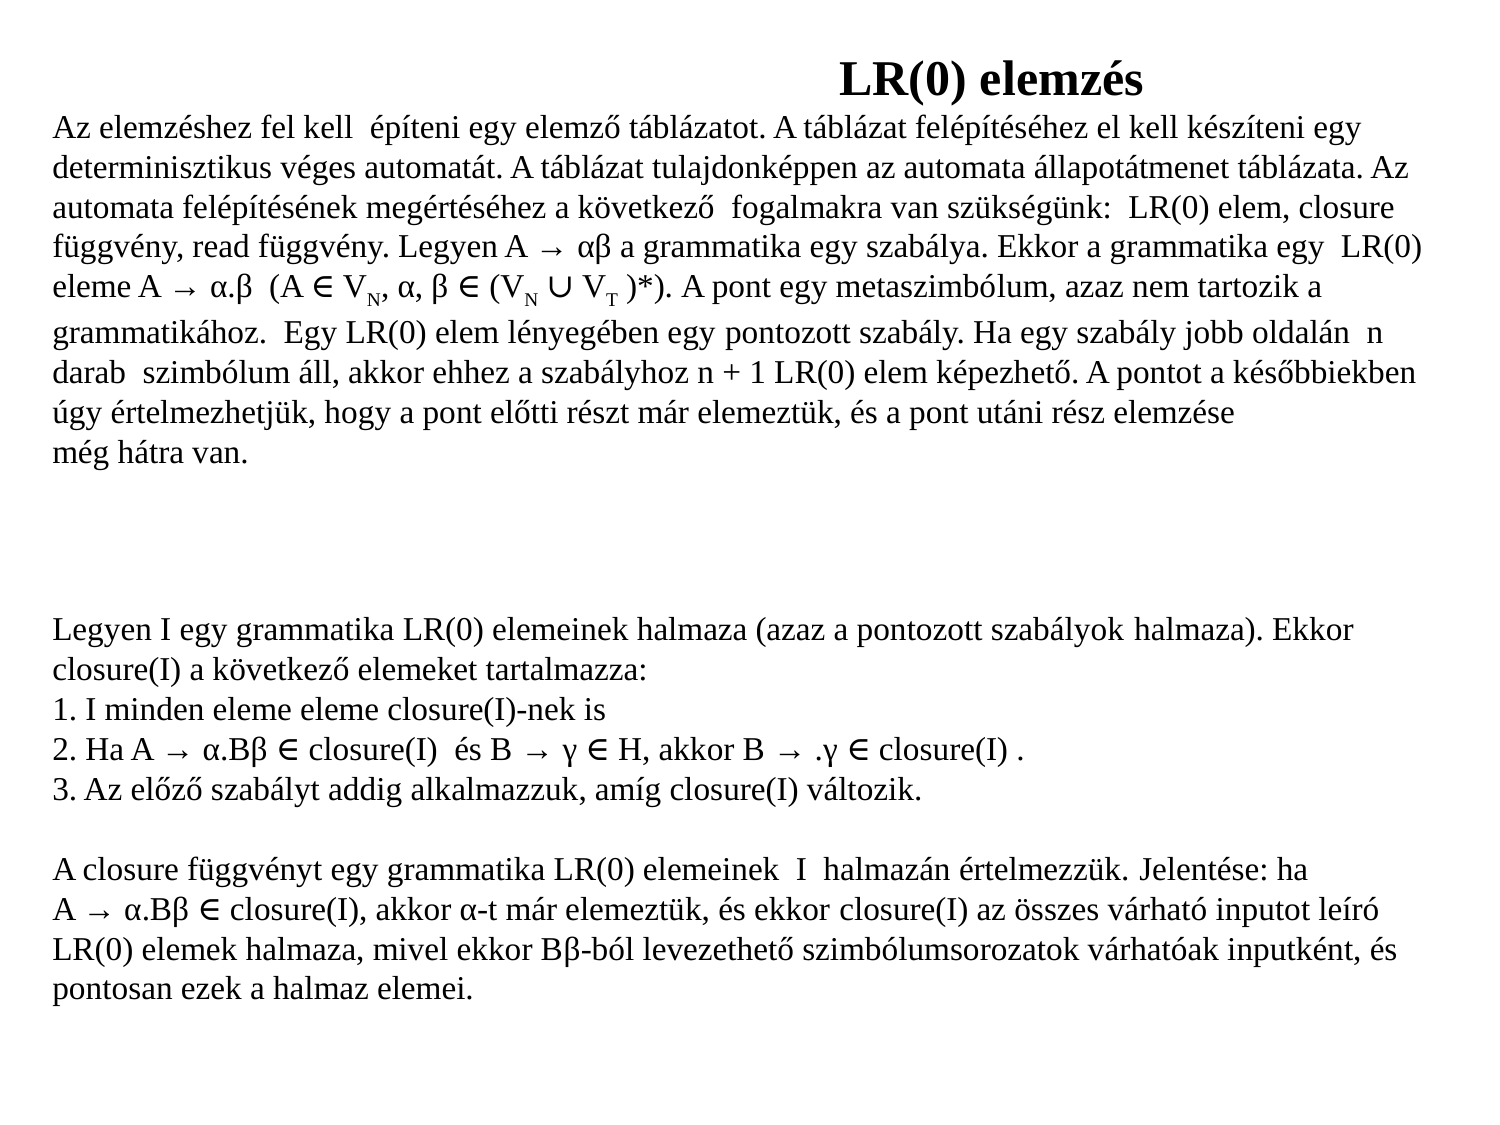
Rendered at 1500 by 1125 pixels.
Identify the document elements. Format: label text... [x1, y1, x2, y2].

text_box LR(0) elemzés Az elemzéshez fel kell építeni egy elemző táblázatot. A táblázat felépítéséhez el kell készíteni egy determinisztikus véges automatát. A táblázat tulajdonképpen az automata állapotátmenet táblázata. Az automata felépítésének megértéséhez a következő fogalmakra van szükségünk: LR(0) elem, closure függvény, read függvény. Legyen A → αβ a grammatika egy szabálya. Ekkor a grammatika egy LR(0) eleme A → α.β (A ∈ VN, α, β ∈ (VN ∪ VT )*). A pont egy metaszimbólum, azaz nem tartozik a grammatikához. Egy LR(0) elem lényegében egy pontozott szabály. Ha egy szabály jobb oldalán n darab szimbólum áll, akkor ehhez a szabályhoz n + 1 LR(0) elem képezhető. A pontot a későbbiekben úgy értelmezhetjük, hogy a pont előtti részt már elemeztük, és a pont utáni rész elemzése még hátra van. [37, 37, 1463, 477]
text_box Legyen I egy grammatika LR(0) elemeinek halmaza (azaz a pontozott szabályok halmaza). Ekkor closure(I) a következő elemeket tartalmazza: 1. I minden eleme eleme closure(I)-nek is 2. Ha A → α.Bβ ∈ closure(I) és B → γ ∈ H, akkor B → .γ ∈ closure(I) . 3. Az előző szabályt addig alkalmazzuk, amíg closure(I) változik. A closure függvényt egy grammatika LR(0) elemeinek I halmazán értelmezzük. Jelentése: ha A → α.Bβ ∈ closure(I), akkor α-t már elemeztük, és ekkor closure(I) az összes várható inputot leíró LR(0) elemek halmaza, mivel ekkor Bβ-ból levezethető szimbólumsorozatok várhatóak inputként, és pontosan ezek a halmaz elemei. [37, 599, 1450, 1014]
